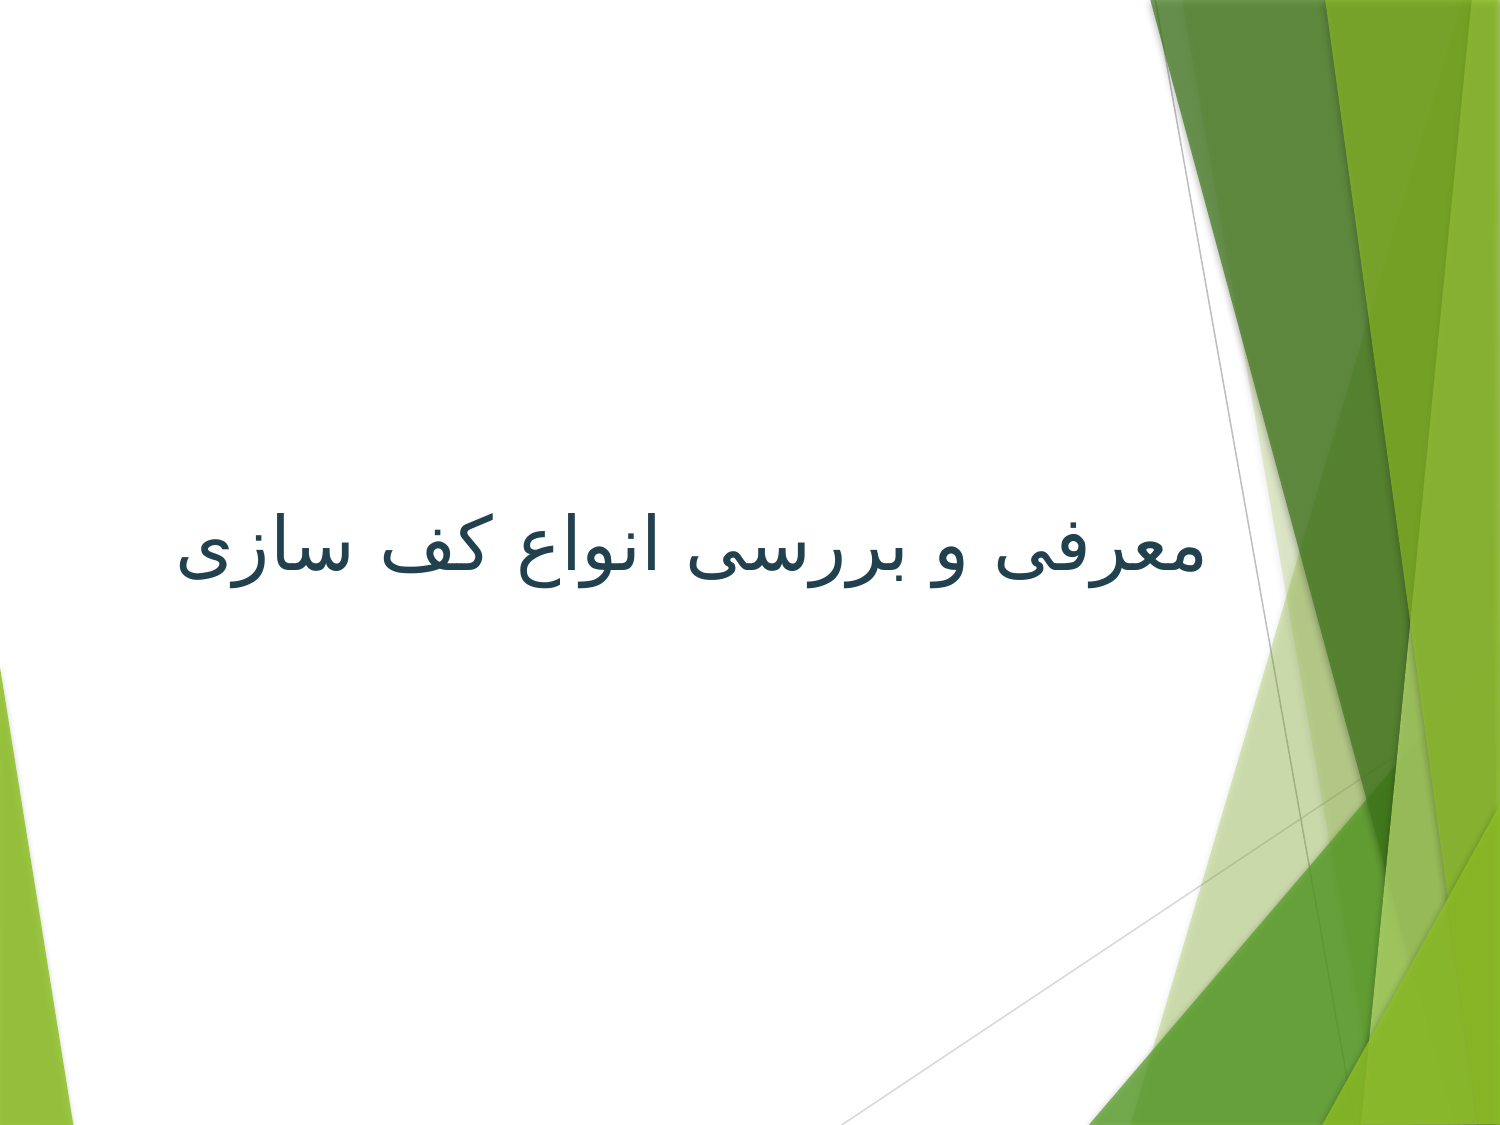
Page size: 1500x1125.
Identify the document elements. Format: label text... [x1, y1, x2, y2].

title معرفی و بررسی انواع کف سازی [0, 487, 1225, 638]
